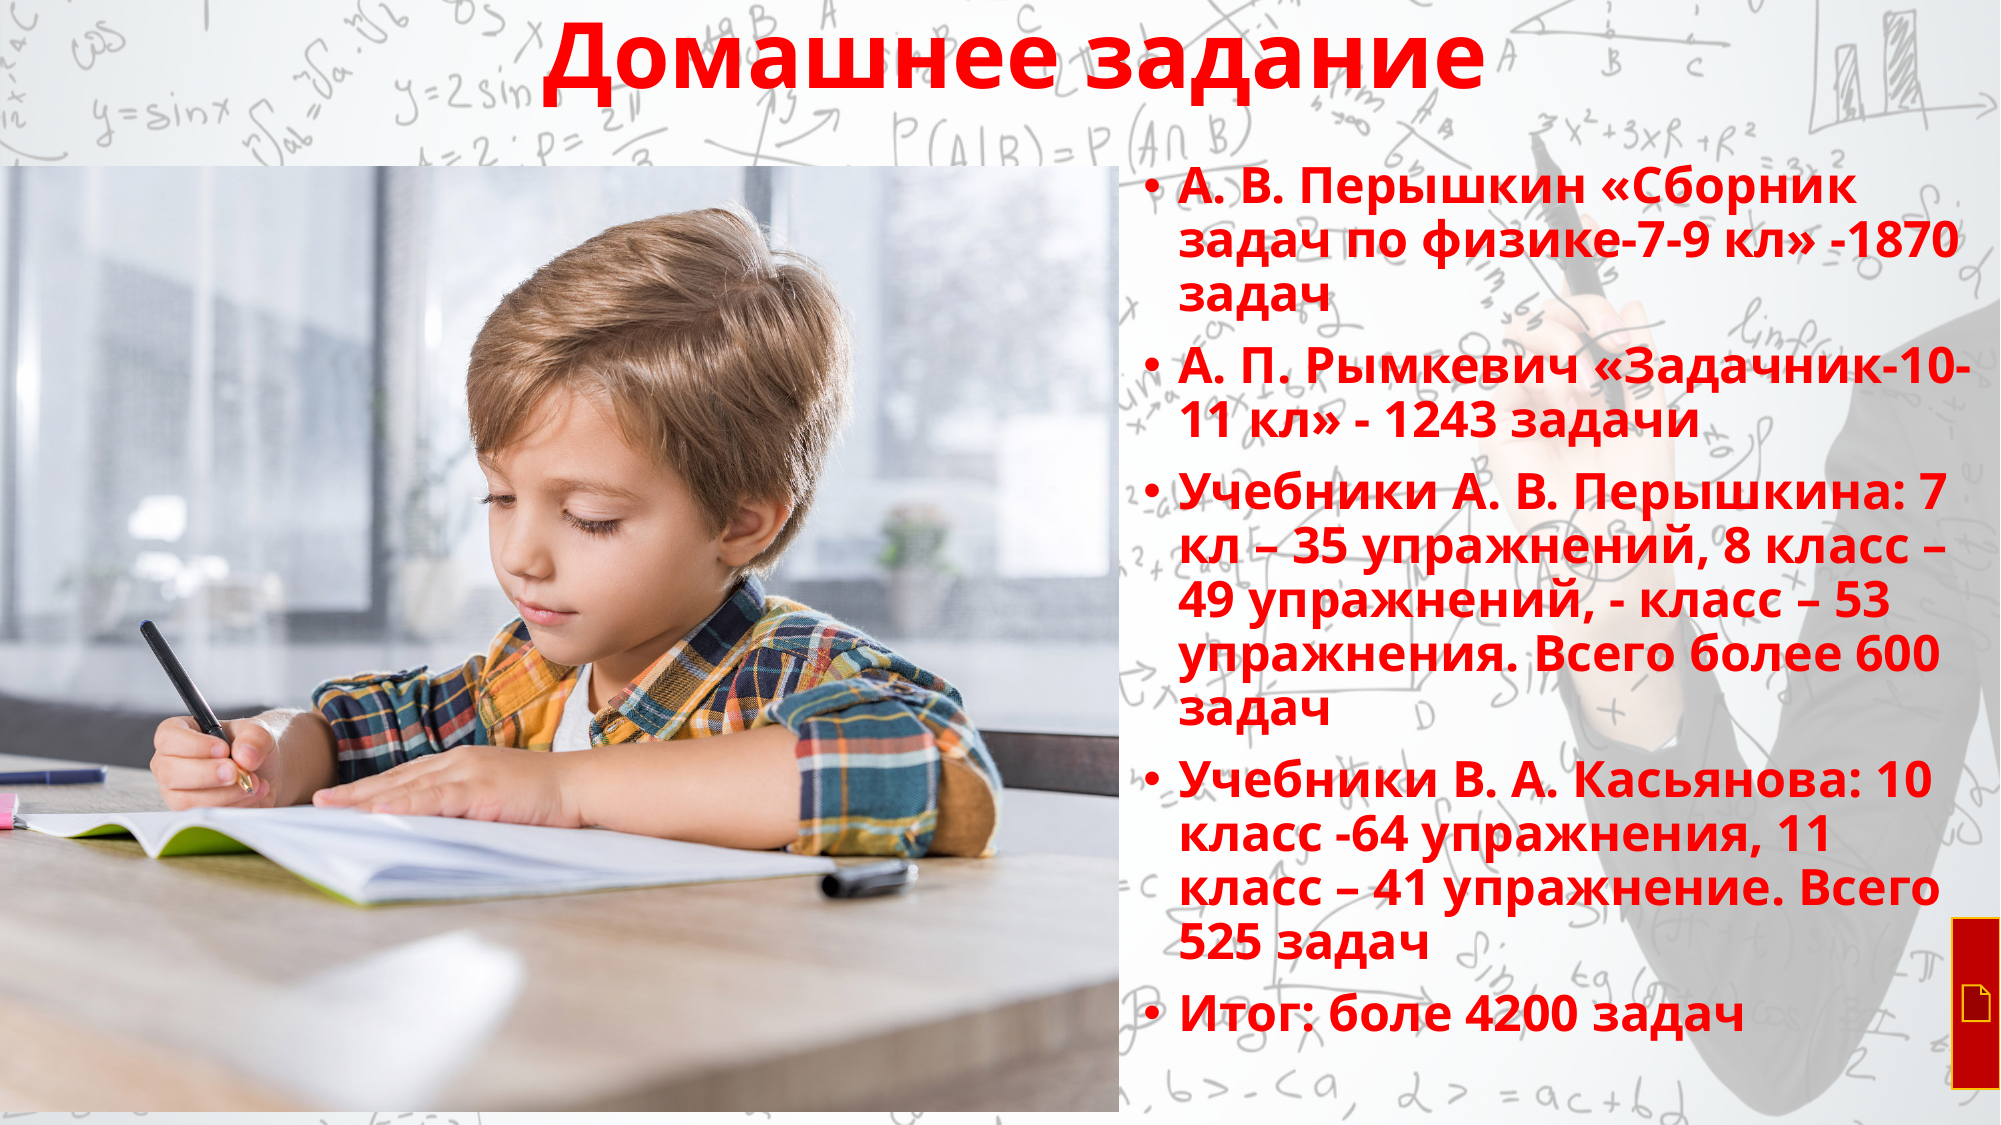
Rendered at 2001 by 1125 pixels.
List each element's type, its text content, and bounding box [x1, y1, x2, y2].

title Домашнее задание [153, 0, 1879, 119]
picture [0, 166, 1119, 1112]
list А. В. Перышкин «Сборник задач по физике-7-9 кл» -1870 задач А. П. Рымкевич «Задачник-10-11 кл» - 1243 задачи Учебники А. В. Перышкина: 7 кл – 35 упражнений, 8 класс – 49 упражнений, - класс – 53 упражнения. Всего более 600 задач Учебники В. А. Касьянова: 10 класс -64 упражнения, 11 класс – 41 упражнение. Всего 525 задач Итог: боле 4200 задач [1128, 153, 2000, 1125]
text_box [1951, 917, 2000, 1090]
